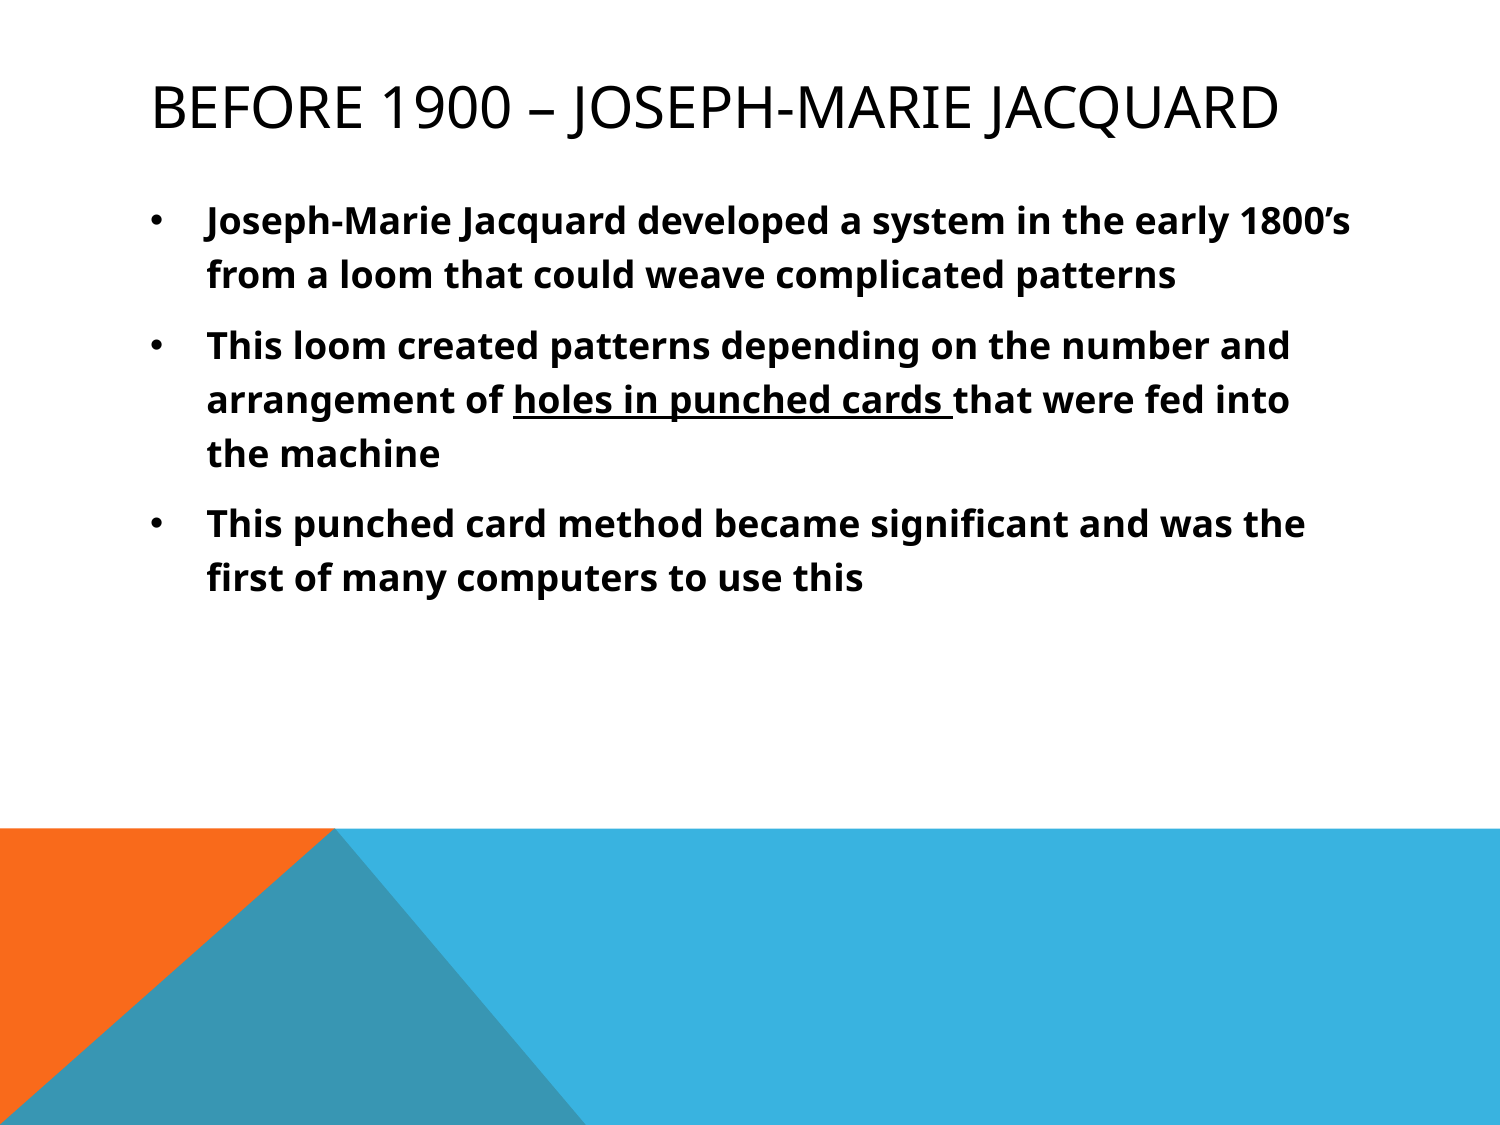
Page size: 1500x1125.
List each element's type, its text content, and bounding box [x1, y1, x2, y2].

list Joseph-Marie Jacquard developed a system in the early 1800’s from a loom that could weave complicated patterns This loom created patterns depending on the number and arrangement of holes in punched cards that were fed into the machine This punched card method became significant and was the first of many computers to use this [135, 180, 1369, 768]
title Before 1900 – Joseph-Marie Jacquard [135, 60, 1369, 150]
